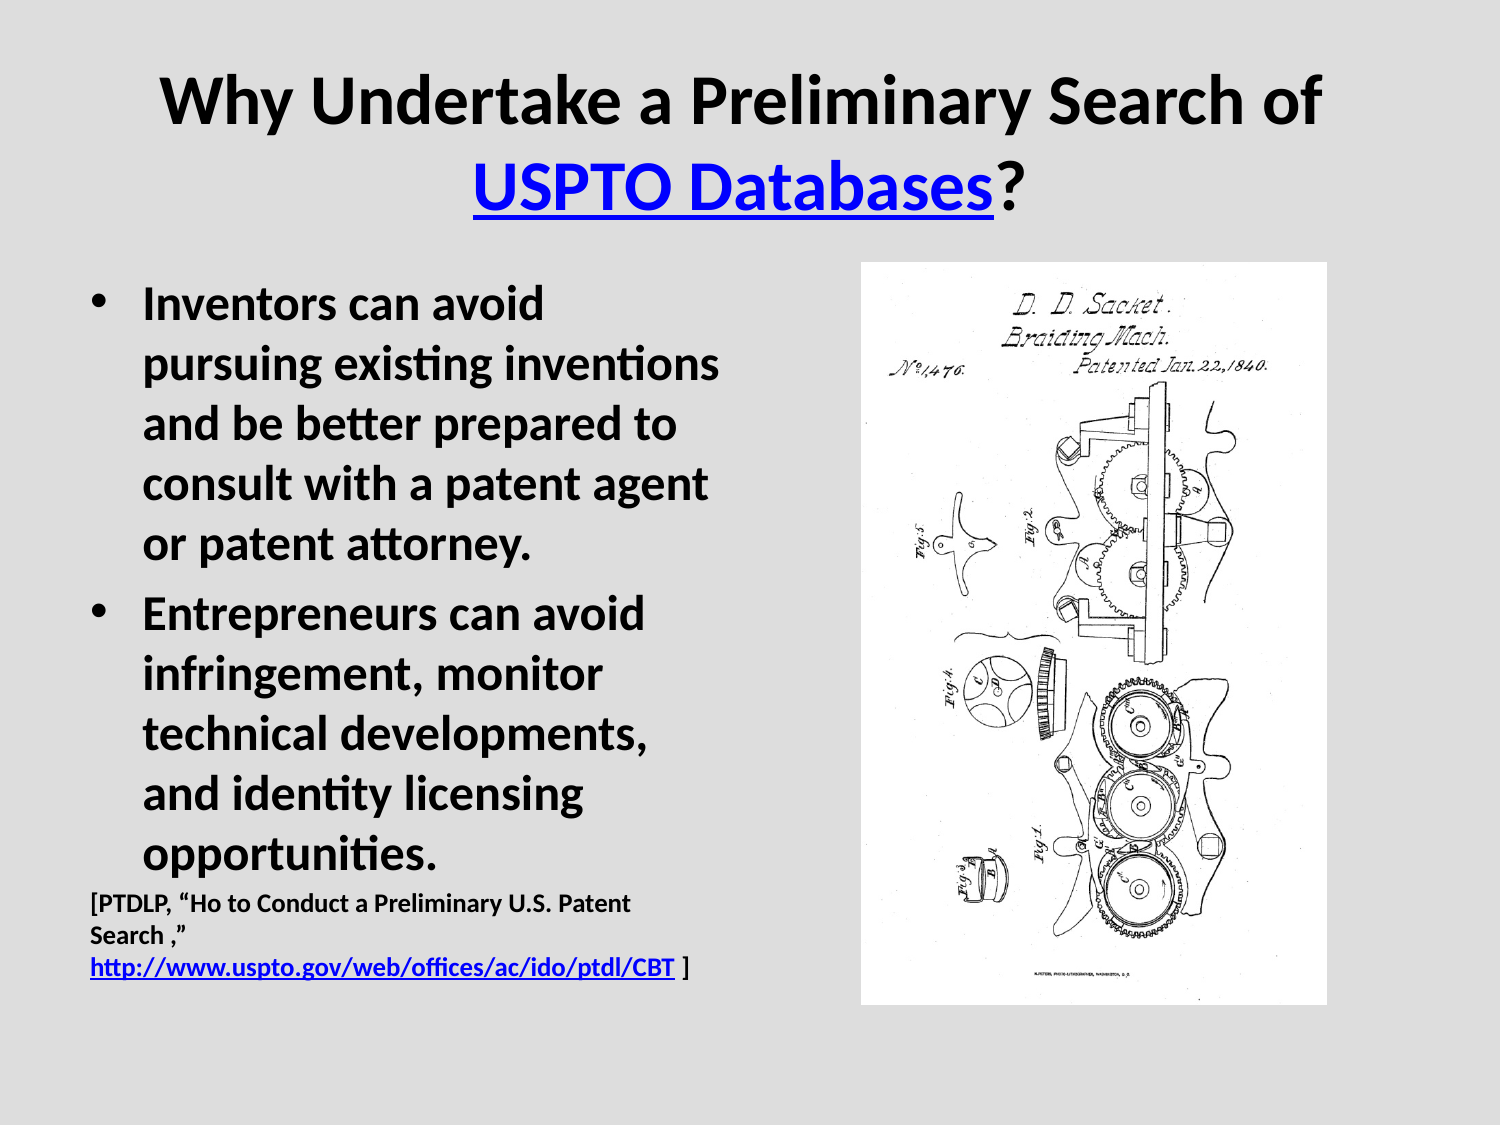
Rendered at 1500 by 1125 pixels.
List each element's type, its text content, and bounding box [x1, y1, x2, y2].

title Why Undertake a Preliminary Search of USPTO Databases? [75, 45, 1425, 233]
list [861, 262, 1327, 1006]
list Inventors can avoid pursuing existing inventions and be better prepared to consult with a patent agent or patent attorney. Entrepreneurs can avoid infringement, monitor technical developments, and identity licensing opportunities. [PTDLP, “Ho to Conduct a Preliminary U.S. Patent Search ,” http://www.uspto.gov/web/offices/ac/ido/ptdl/CBT ] [75, 262, 738, 1005]
